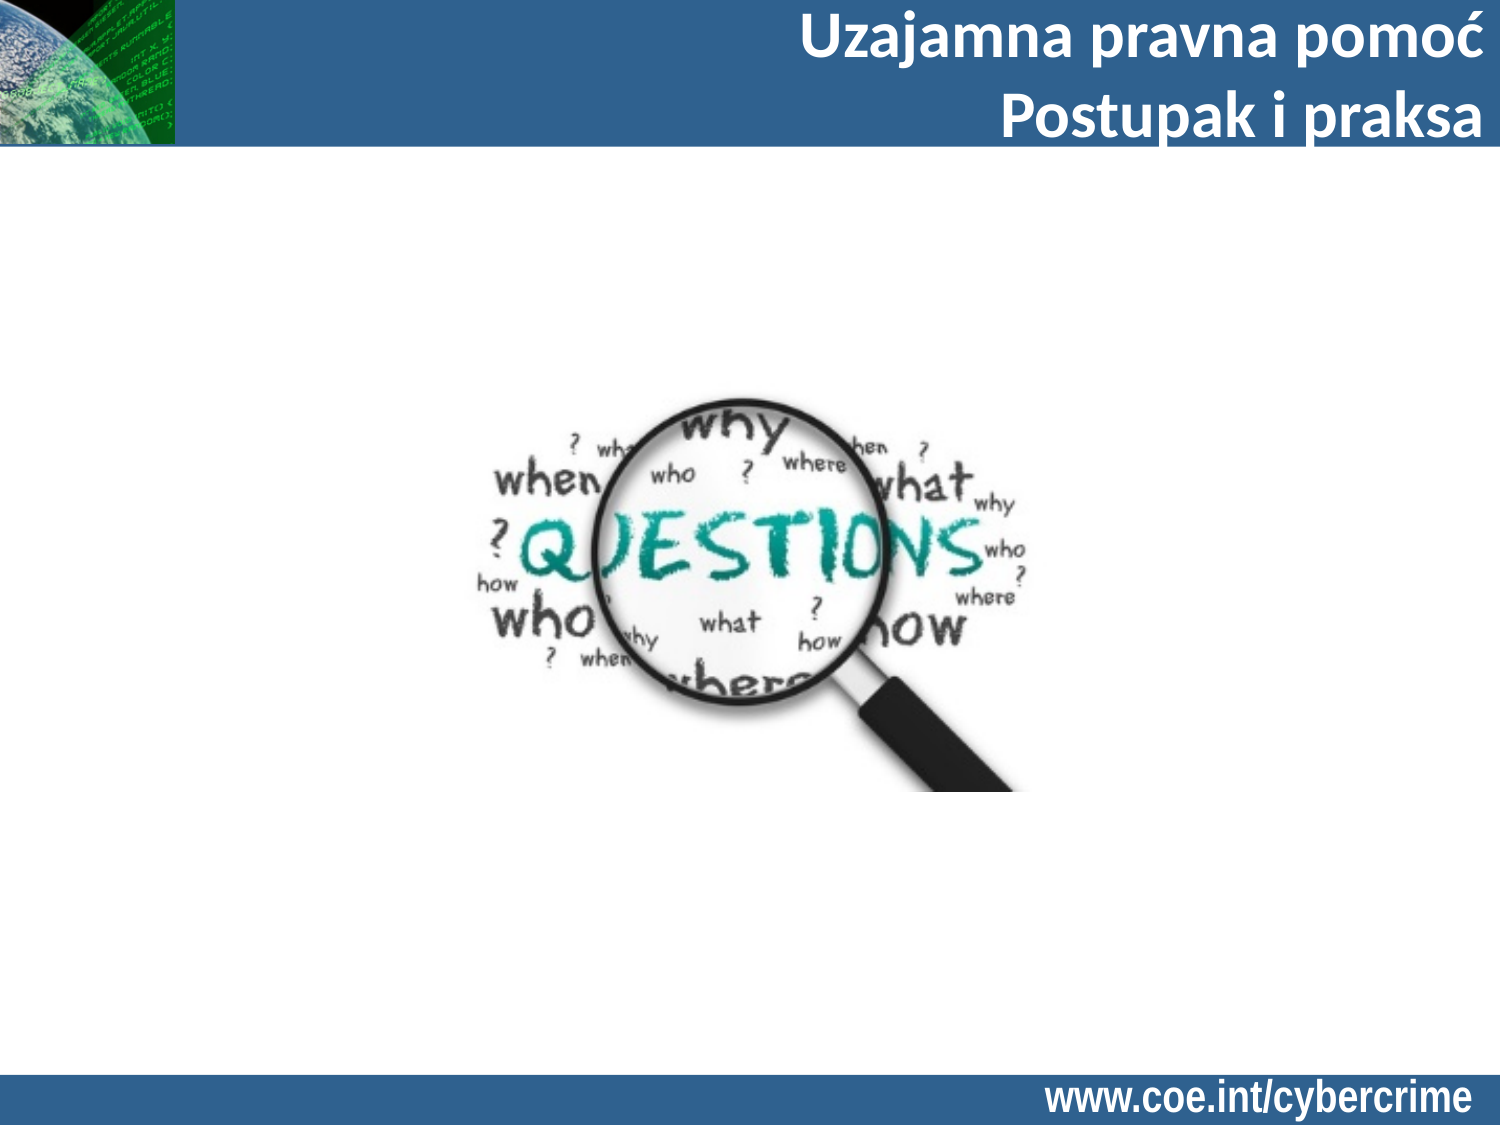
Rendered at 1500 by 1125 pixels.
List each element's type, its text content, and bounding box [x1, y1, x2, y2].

text_box [0, 1073, 1030, 1125]
picture [0, 0, 175, 144]
text_box Uzajamna pravna pomoć Postupak i praksa [177, 0, 1500, 149]
text_box www.coe.int/cybercrime [1030, 1059, 1500, 1125]
picture [443, 332, 1057, 793]
